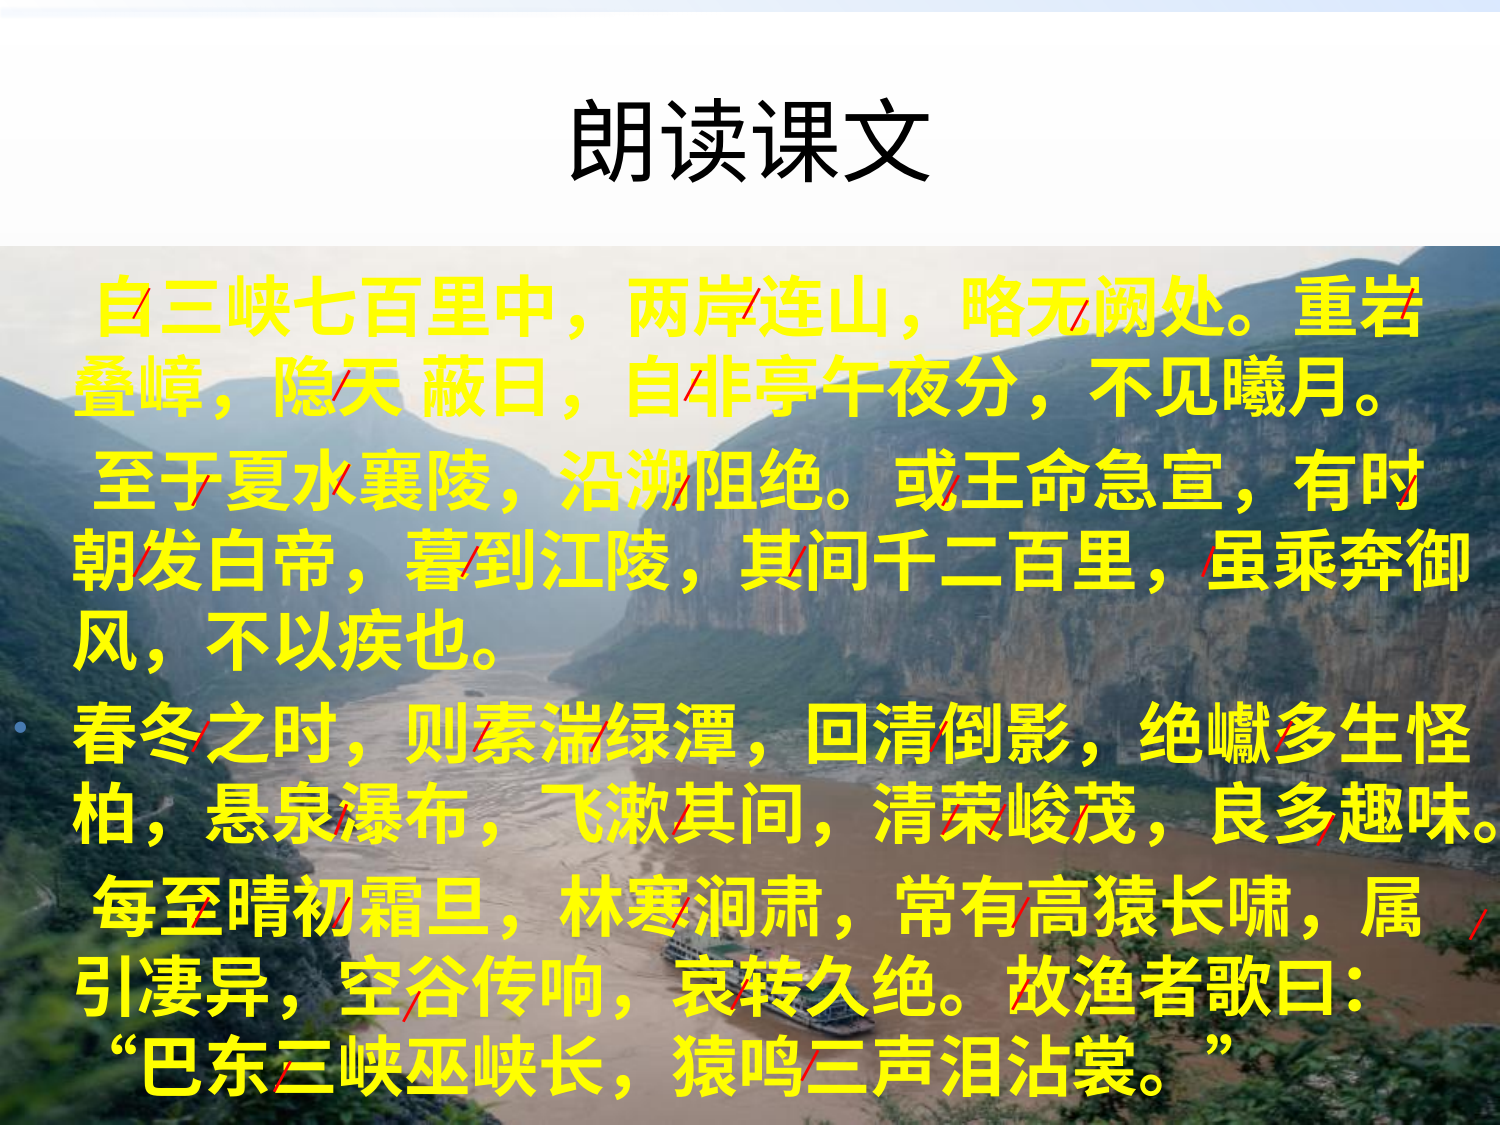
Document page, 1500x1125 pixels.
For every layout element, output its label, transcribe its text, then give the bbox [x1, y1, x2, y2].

picture [0, 245, 1500, 1125]
title 朗读课文 [75, 45, 1425, 233]
